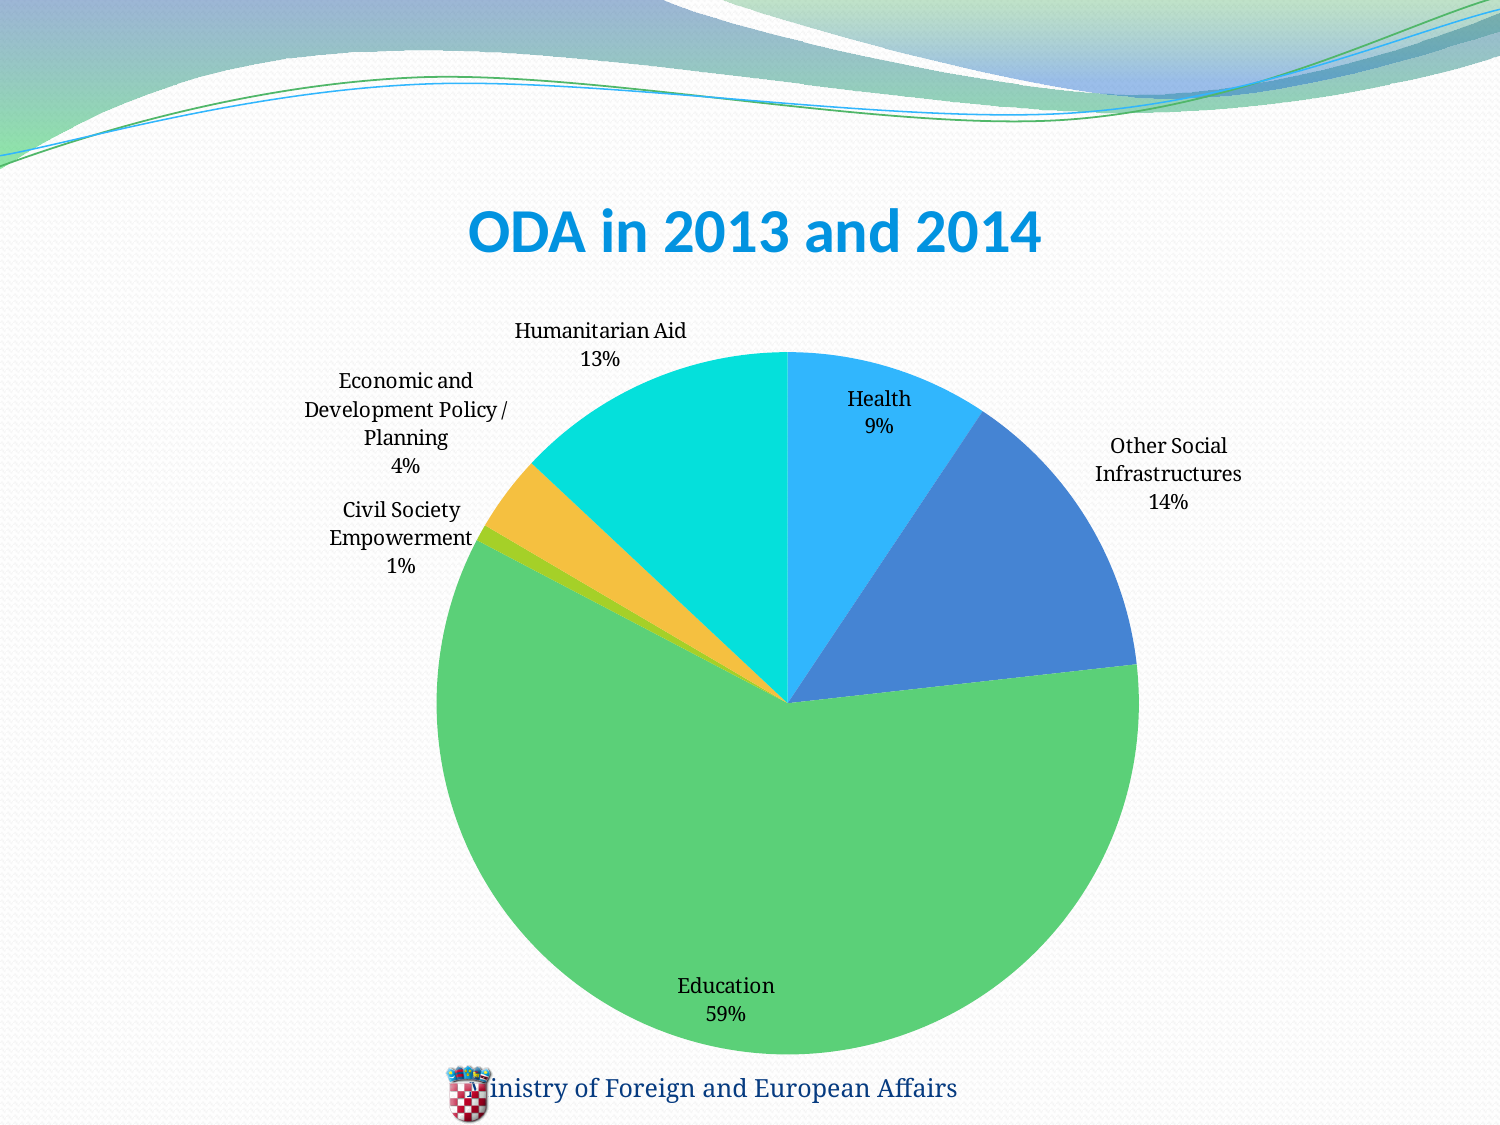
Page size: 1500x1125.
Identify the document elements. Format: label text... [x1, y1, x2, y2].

chart [76, 278, 1436, 1071]
footer Ministry of Foreign and European Affairs [501, 1082, 988, 1103]
title ODA in 2013 and 2014 [53, 172, 1459, 265]
picture [443, 1062, 495, 1125]
